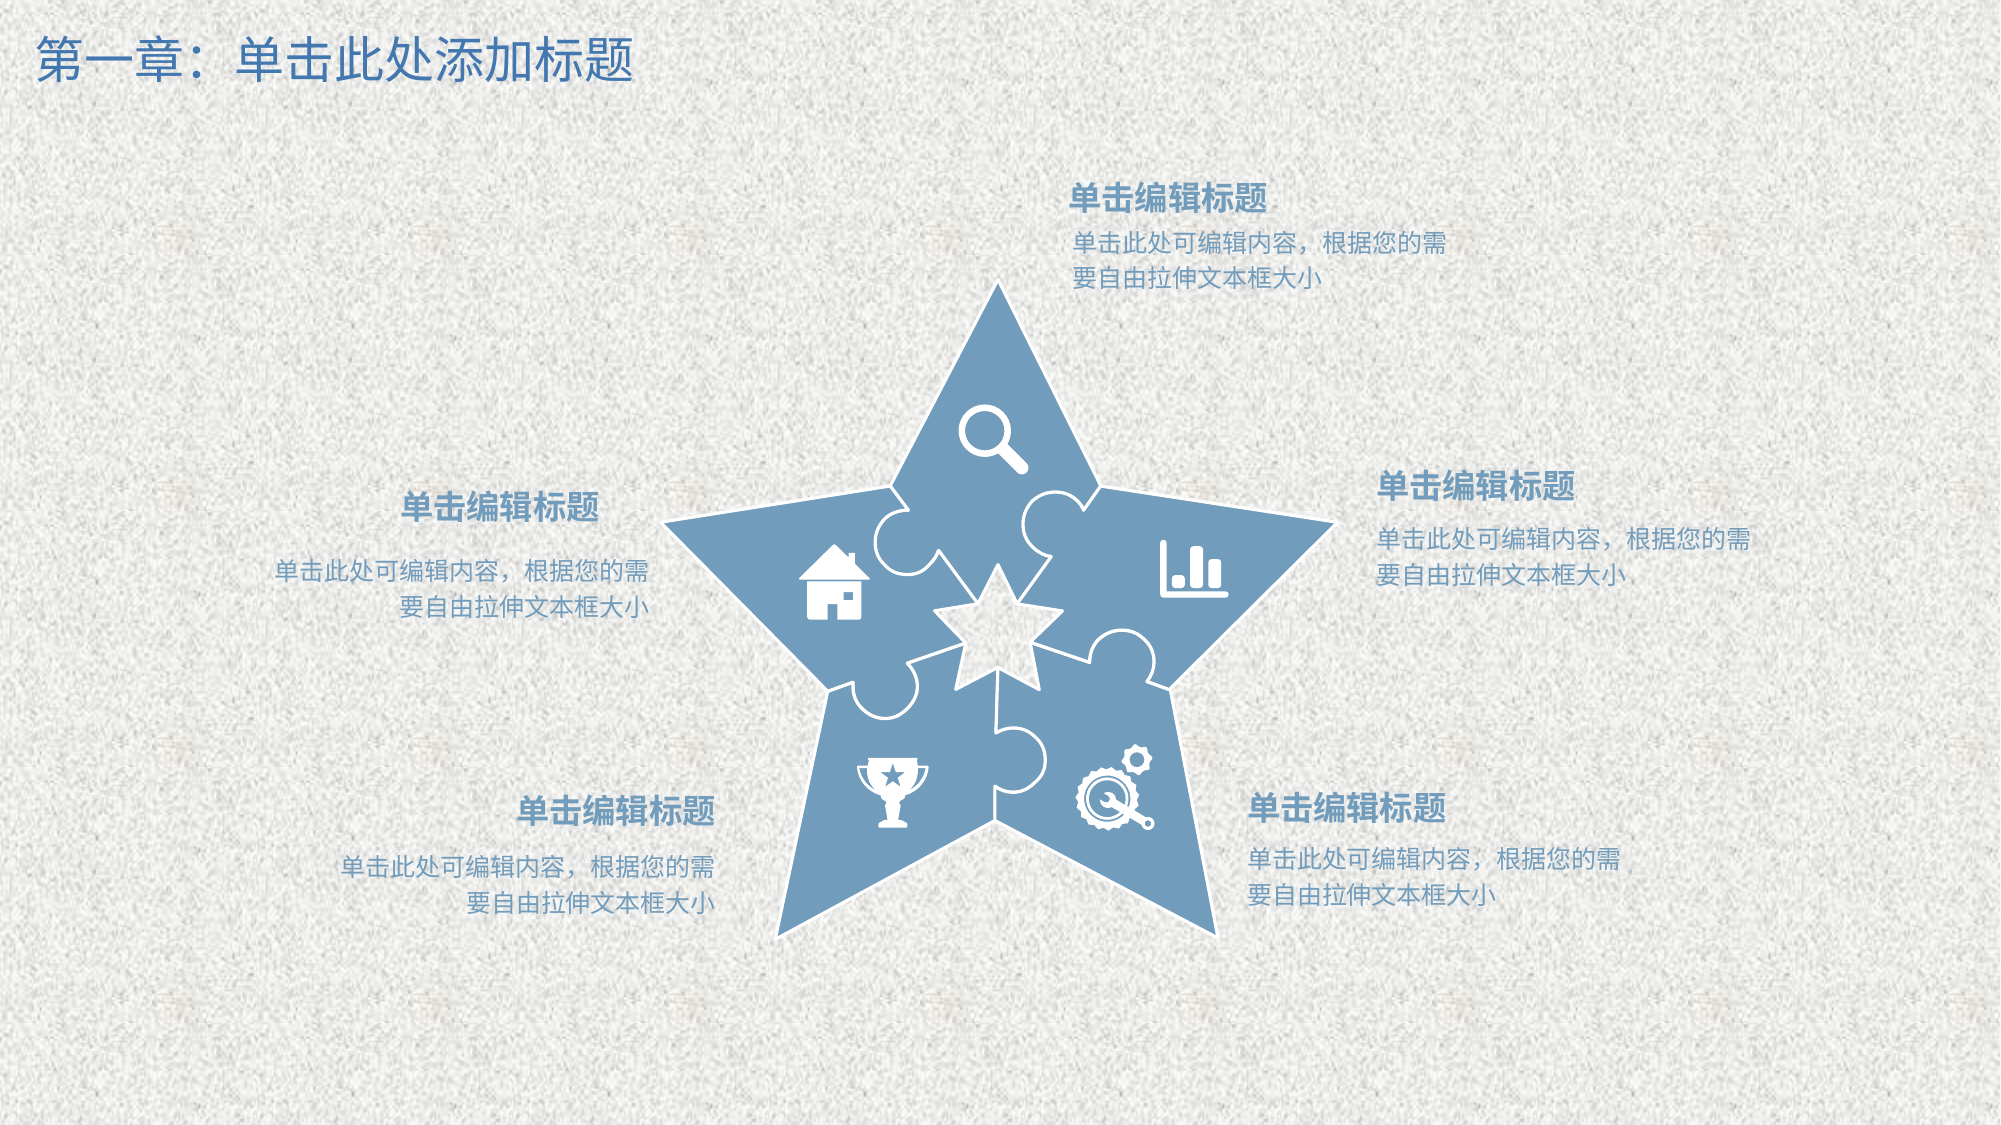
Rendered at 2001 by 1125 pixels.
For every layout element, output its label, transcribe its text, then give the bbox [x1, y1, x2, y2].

text_box [856, 757, 929, 828]
text_box 第一章：单击此处添加标题 [19, 20, 665, 96]
text_box [660, 486, 978, 718]
text_box [994, 631, 1218, 938]
text_box [1160, 539, 1229, 598]
text_box 单击编辑标题 [1376, 465, 1697, 506]
text_box [958, 404, 1029, 475]
text_box [876, 279, 1101, 604]
text_box [775, 643, 1045, 940]
text_box 单击编辑标题 [395, 790, 716, 831]
text_box 单击编辑标题 [279, 485, 600, 526]
text_box [1121, 744, 1153, 776]
text_box 单击此处可编辑内容，根据您的需要自由拉伸文本框大小 [266, 549, 650, 622]
text_box 单击此处可编辑内容，根据您的需要自由拉伸文本框大小 [333, 845, 716, 918]
text_box 单击编辑标题 [1068, 177, 1389, 218]
text_box 单击此处可编辑内容，根据您的需要自由拉伸文本框大小 [1247, 837, 1630, 910]
text_box 单击此处可编辑内容，根据您的需要自由拉伸文本框大小 [1376, 517, 1760, 590]
text_box [798, 544, 871, 580]
text_box [1075, 767, 1155, 831]
text_box 单击编辑标题 [1247, 787, 1568, 828]
text_box [807, 581, 862, 620]
picture [0, 0, 2001, 1125]
text_box [1017, 486, 1338, 690]
text_box 单击此处可编辑内容，根据您的需要自由拉伸文本框大小 [1072, 221, 1456, 293]
